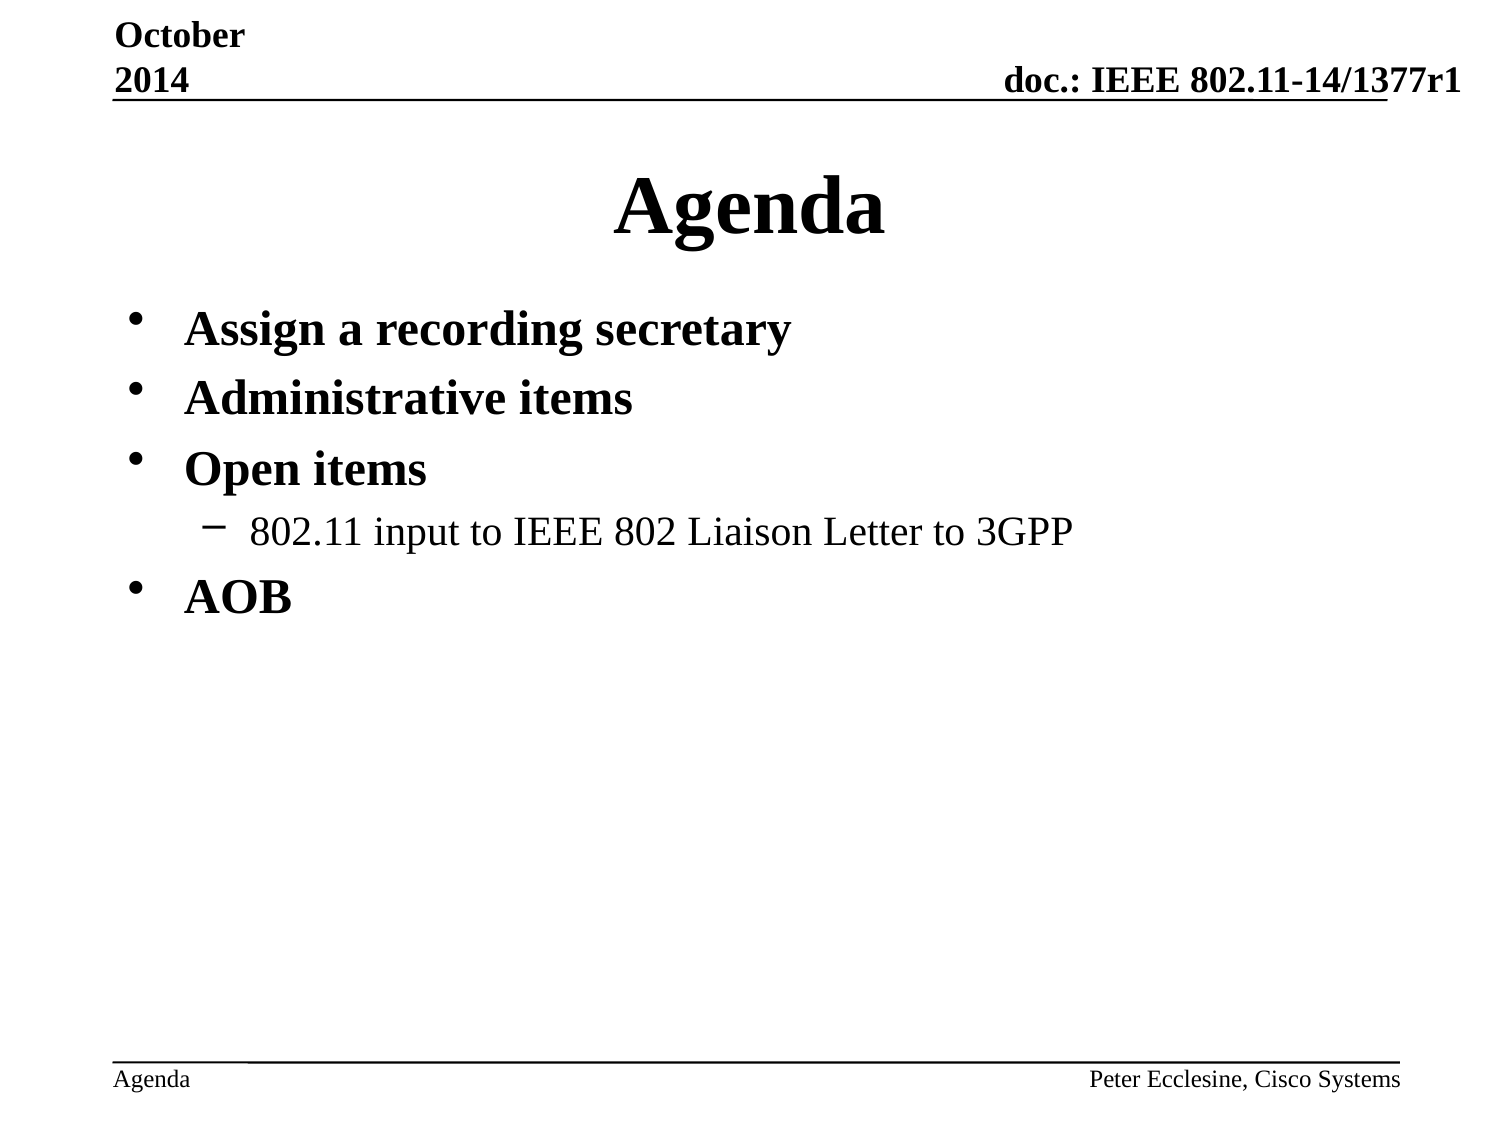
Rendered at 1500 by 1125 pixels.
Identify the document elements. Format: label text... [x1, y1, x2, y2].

title Agenda [112, 112, 1388, 287]
list Assign a recording secretary Administrative items Open items 802.11 input to IEEE 802 Liaison Letter to 3GPP AOB [112, 287, 1388, 1050]
footer Peter Ecclesine, Cisco Systems [1084, 1061, 1402, 1093]
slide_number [114, 54, 316, 101]
